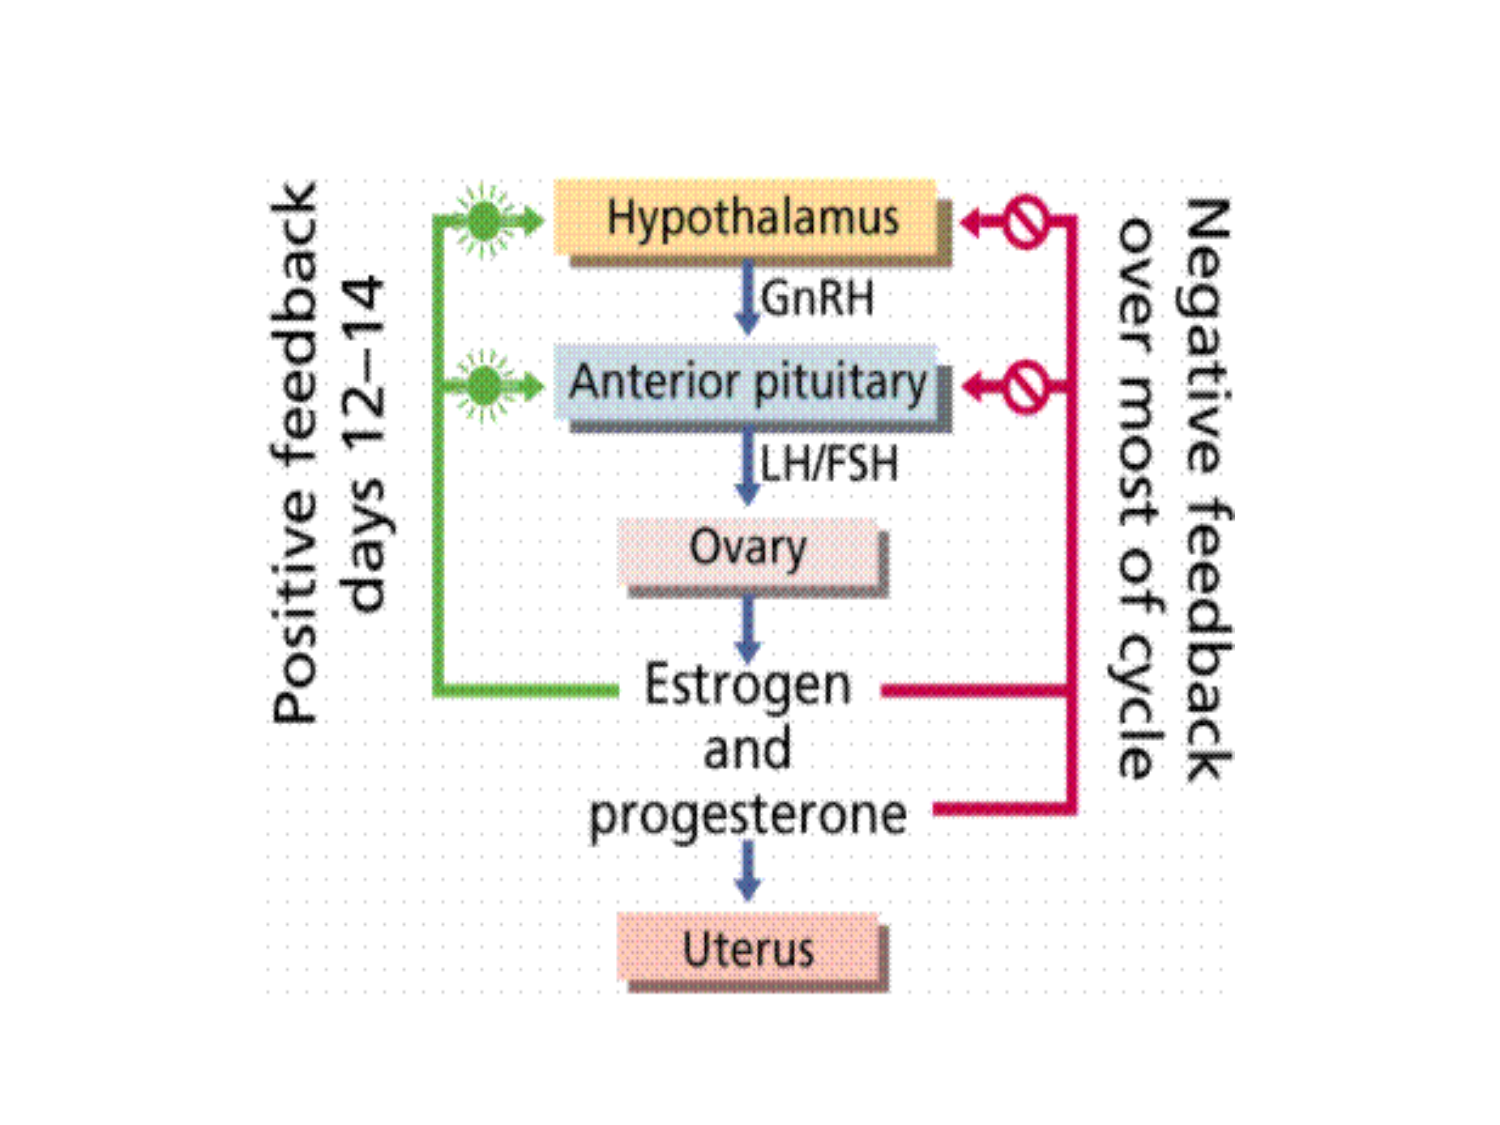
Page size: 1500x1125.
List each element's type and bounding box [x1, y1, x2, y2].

picture [265, 172, 1235, 1000]
